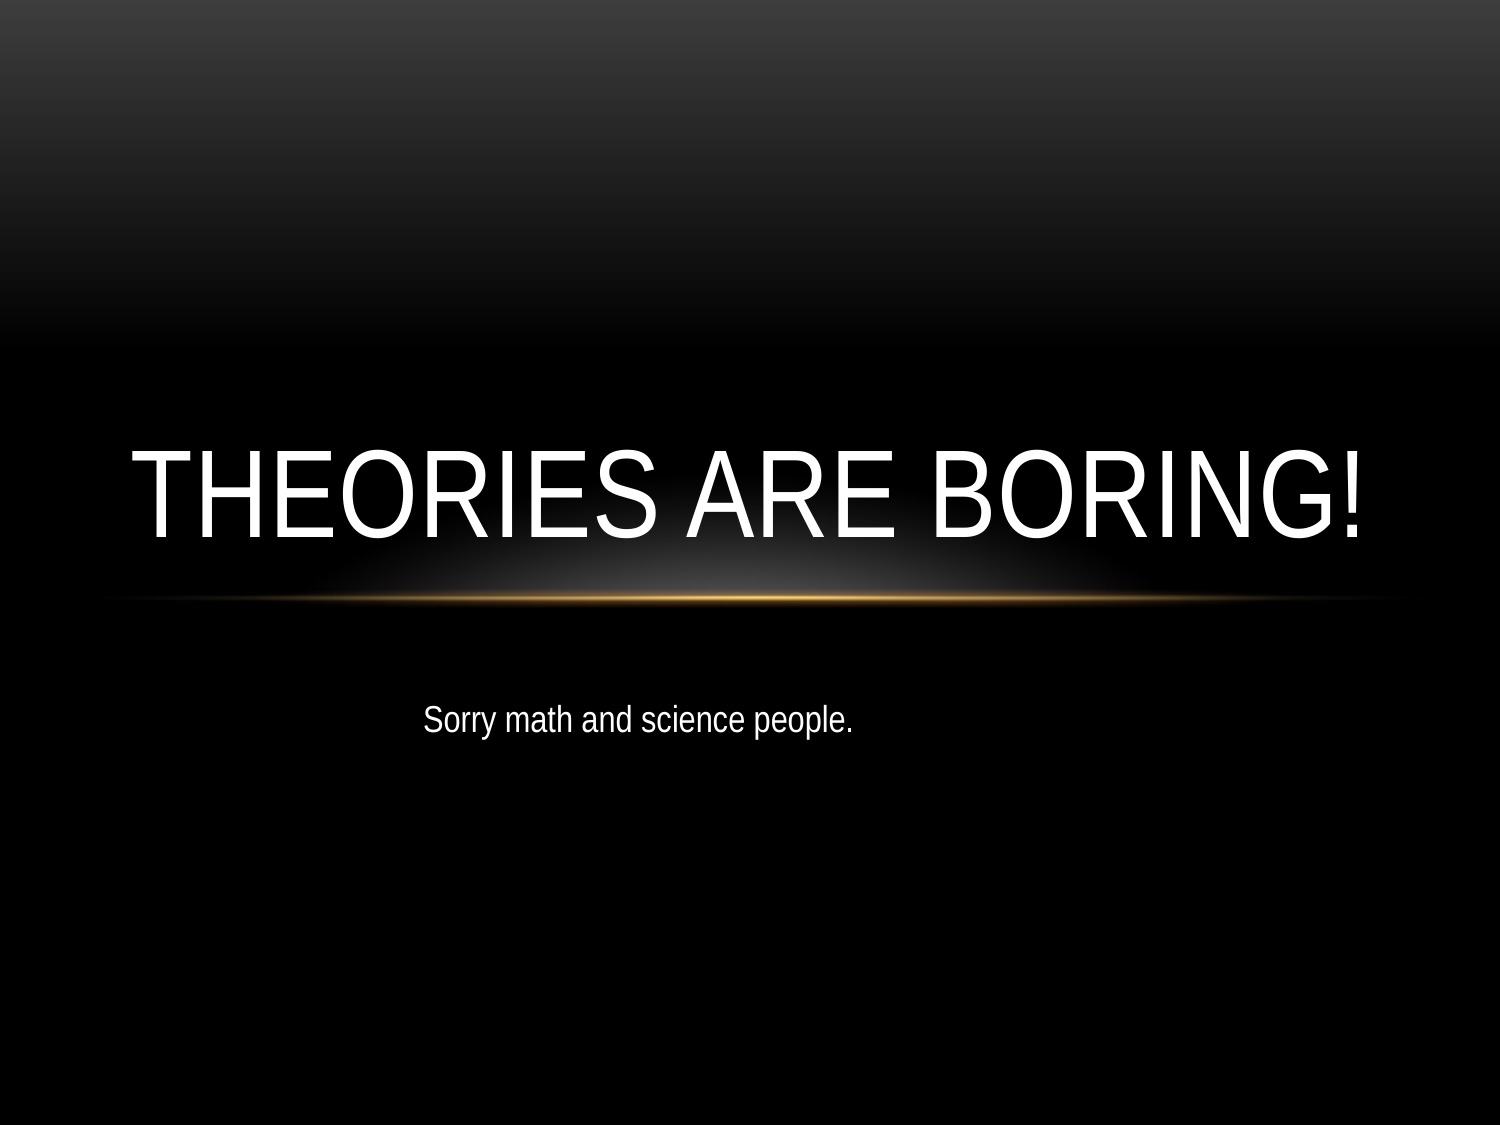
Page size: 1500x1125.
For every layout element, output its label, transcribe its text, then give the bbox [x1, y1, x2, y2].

text_box Sorry math and science people. [408, 688, 1157, 748]
title Theories Are boring! [112, 329, 1388, 571]
picture [0, 0, 1500, 750]
